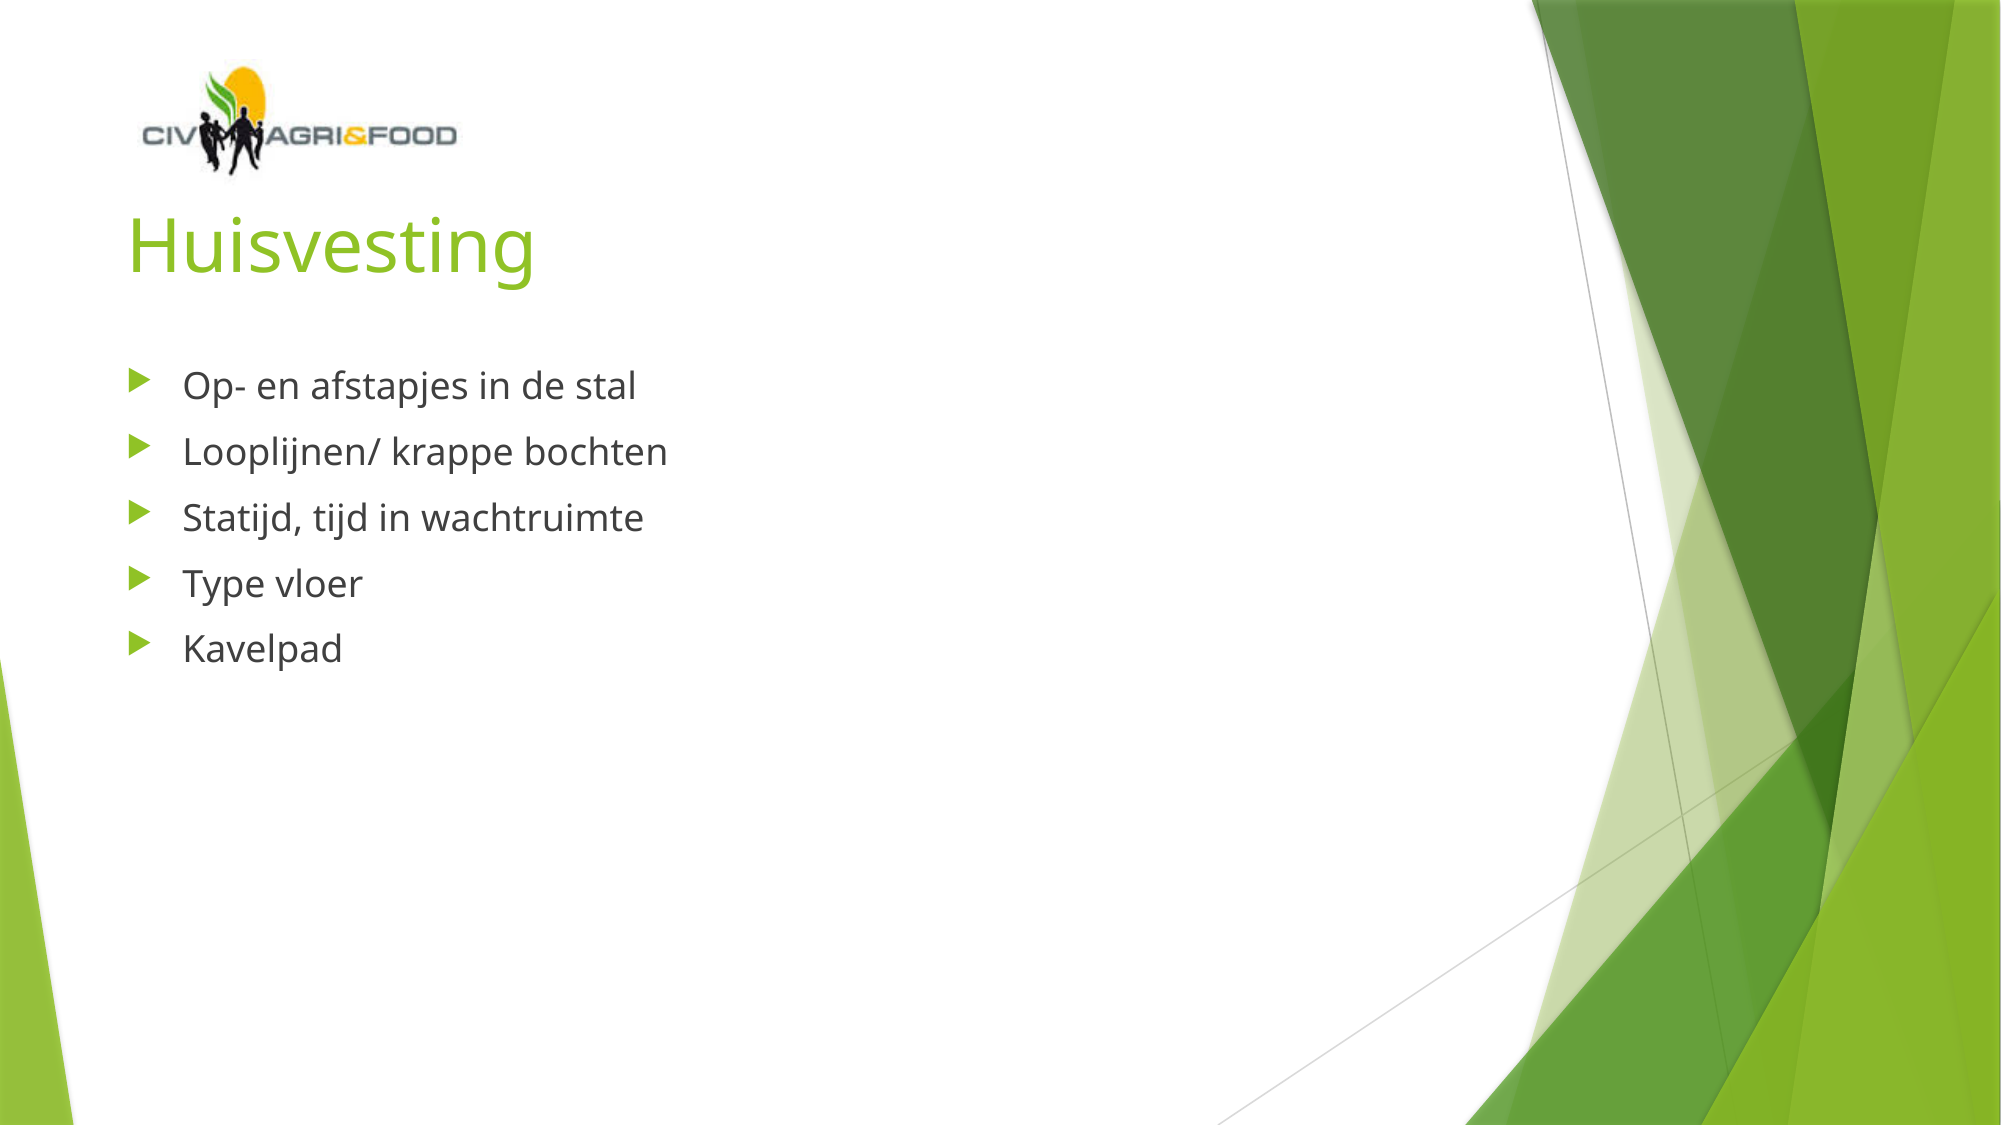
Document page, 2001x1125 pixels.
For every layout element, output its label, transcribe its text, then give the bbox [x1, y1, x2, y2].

picture [137, 59, 463, 99]
list Op- en afstapjes in de stal Looplijnen/ krappe bochten Statijd, tijd in wachtruimte Type vloer Kavelpad [111, 354, 1522, 992]
title Huisvesting [111, 99, 1522, 317]
